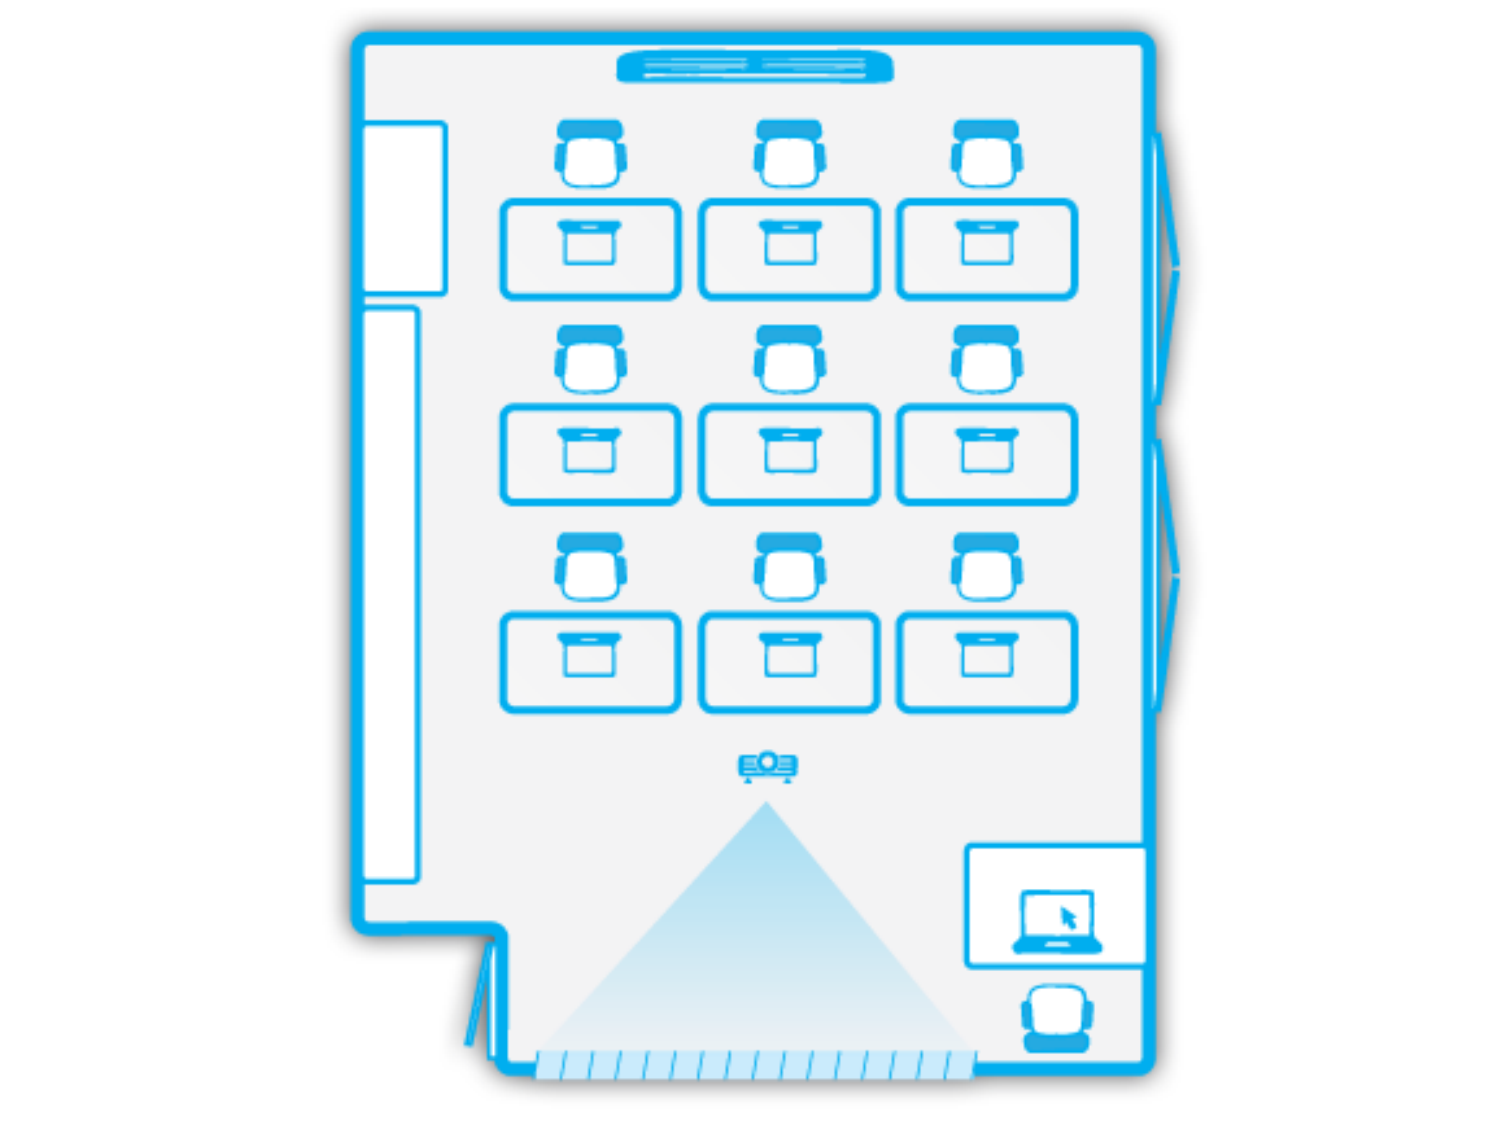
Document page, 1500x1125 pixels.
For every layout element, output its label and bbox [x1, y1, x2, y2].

picture [300, 6, 1235, 1116]
